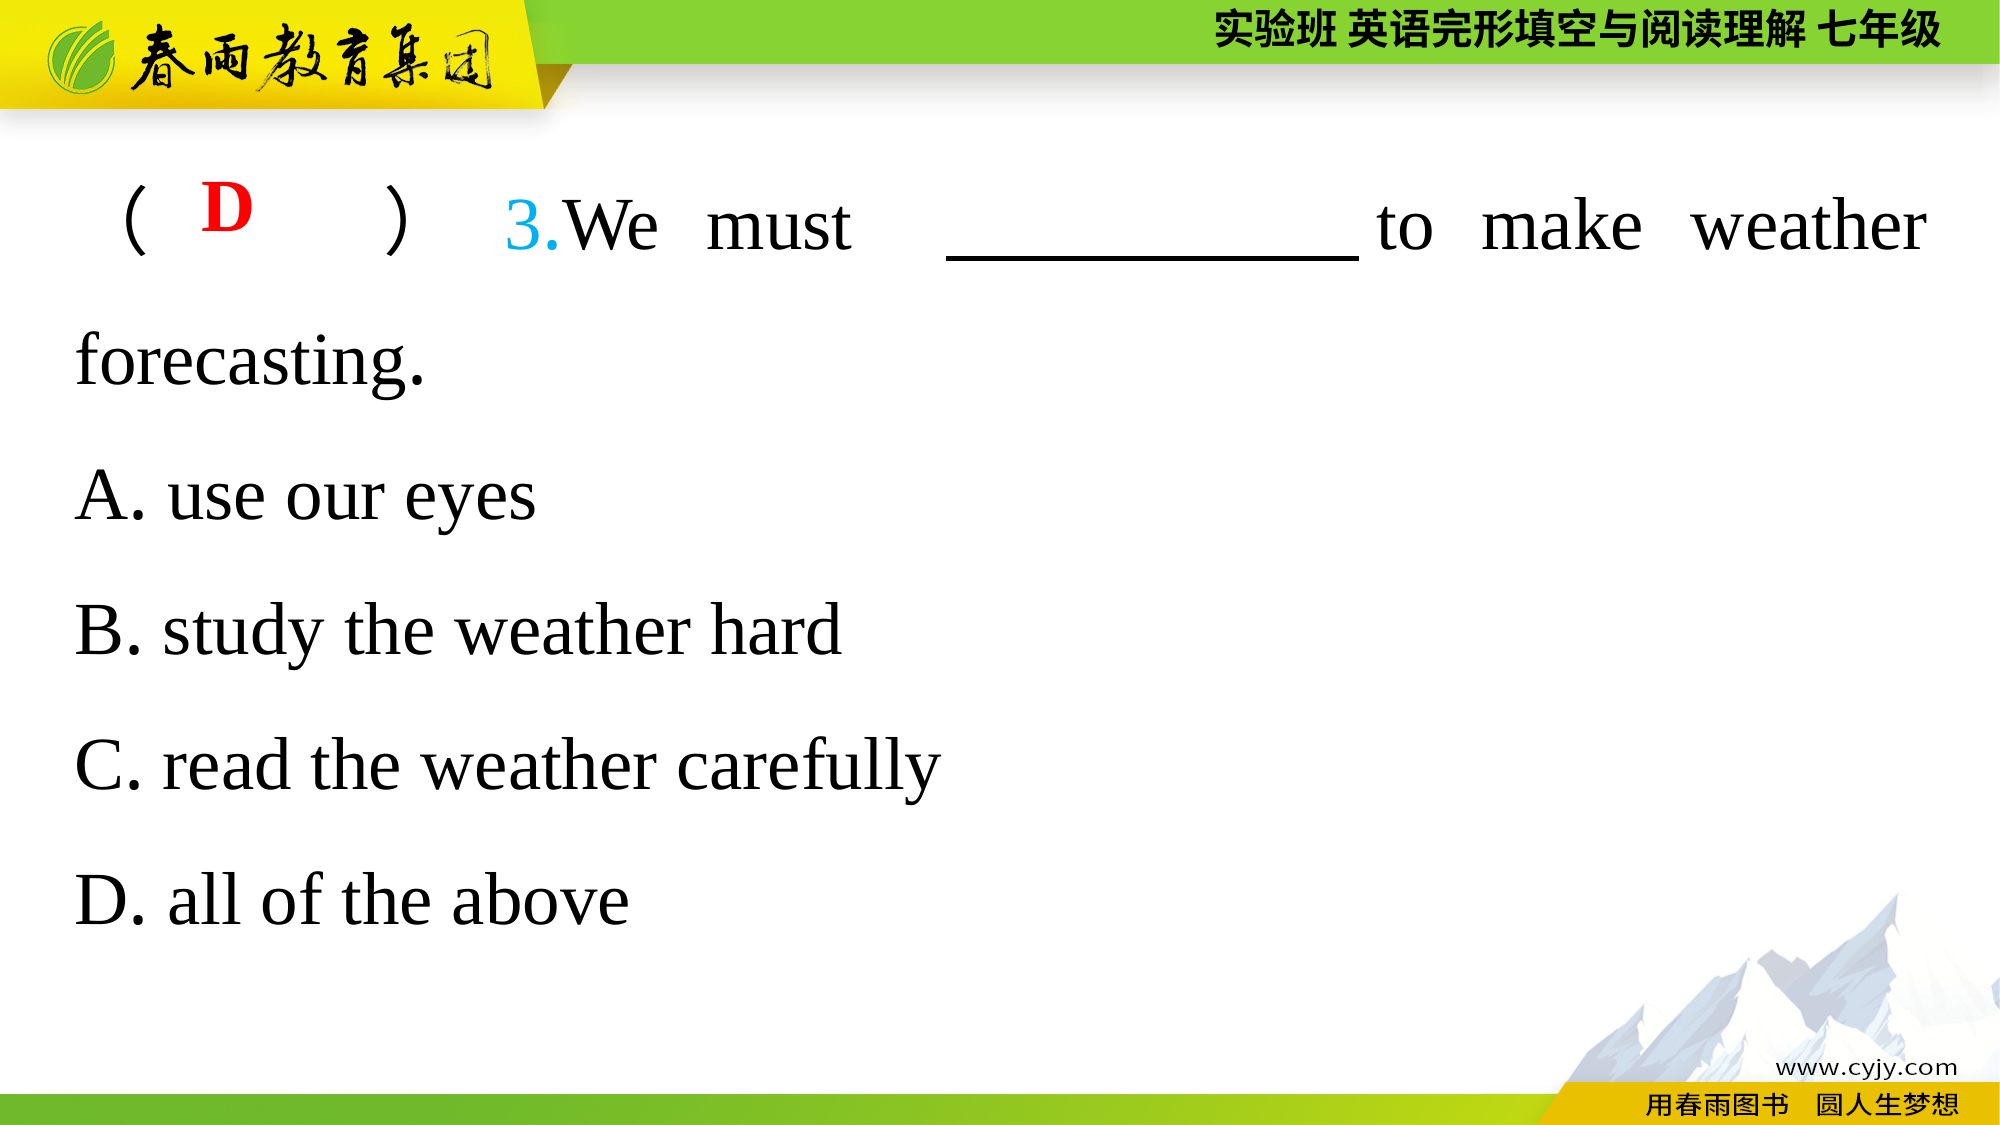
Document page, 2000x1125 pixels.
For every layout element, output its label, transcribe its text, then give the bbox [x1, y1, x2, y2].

picture [0, 0, 2000, 1125]
text_box D [186, 148, 271, 254]
list （ ）3.We must to make weather forecasting. A. use our eyes B. study the weather hard C. read the weather carefully D. all of the above [59, 122, 1944, 820]
